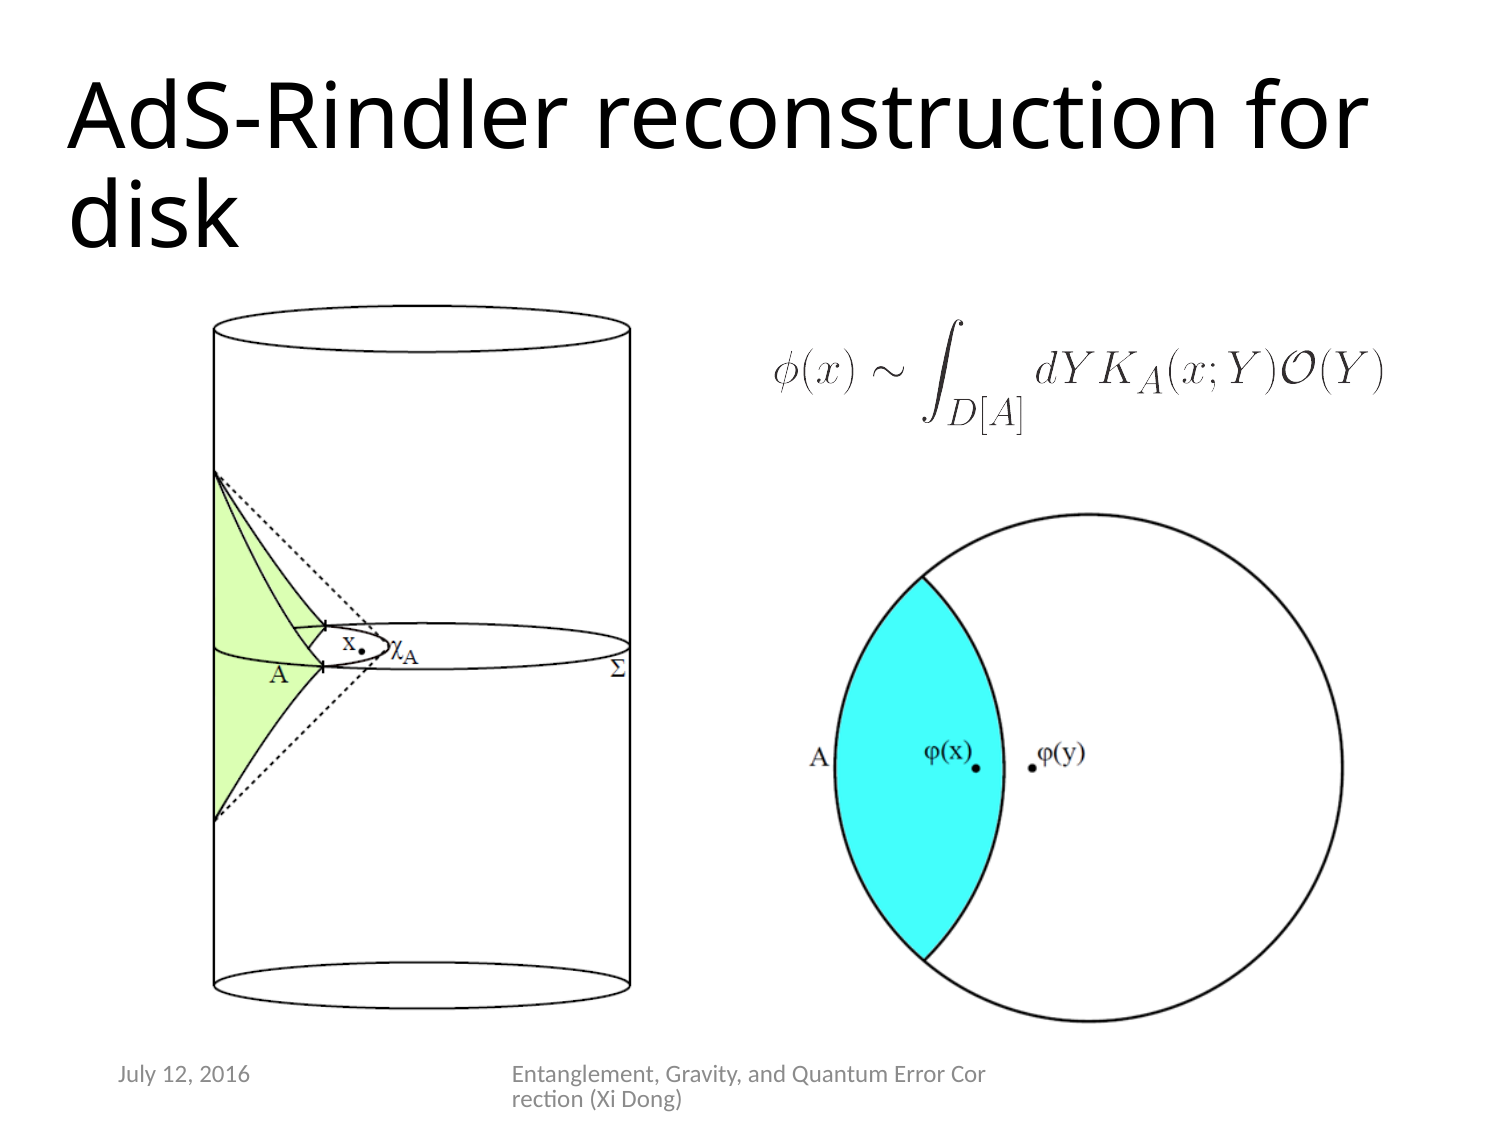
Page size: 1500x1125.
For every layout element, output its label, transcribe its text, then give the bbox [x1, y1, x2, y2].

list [200, 299, 644, 1014]
picture [807, 507, 1349, 1028]
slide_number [103, 1042, 441, 1103]
footer Entanglement, Gravity, and Quantum Error Correction (Xi Dong) [496, 1042, 1004, 1103]
picture [773, 318, 1383, 435]
